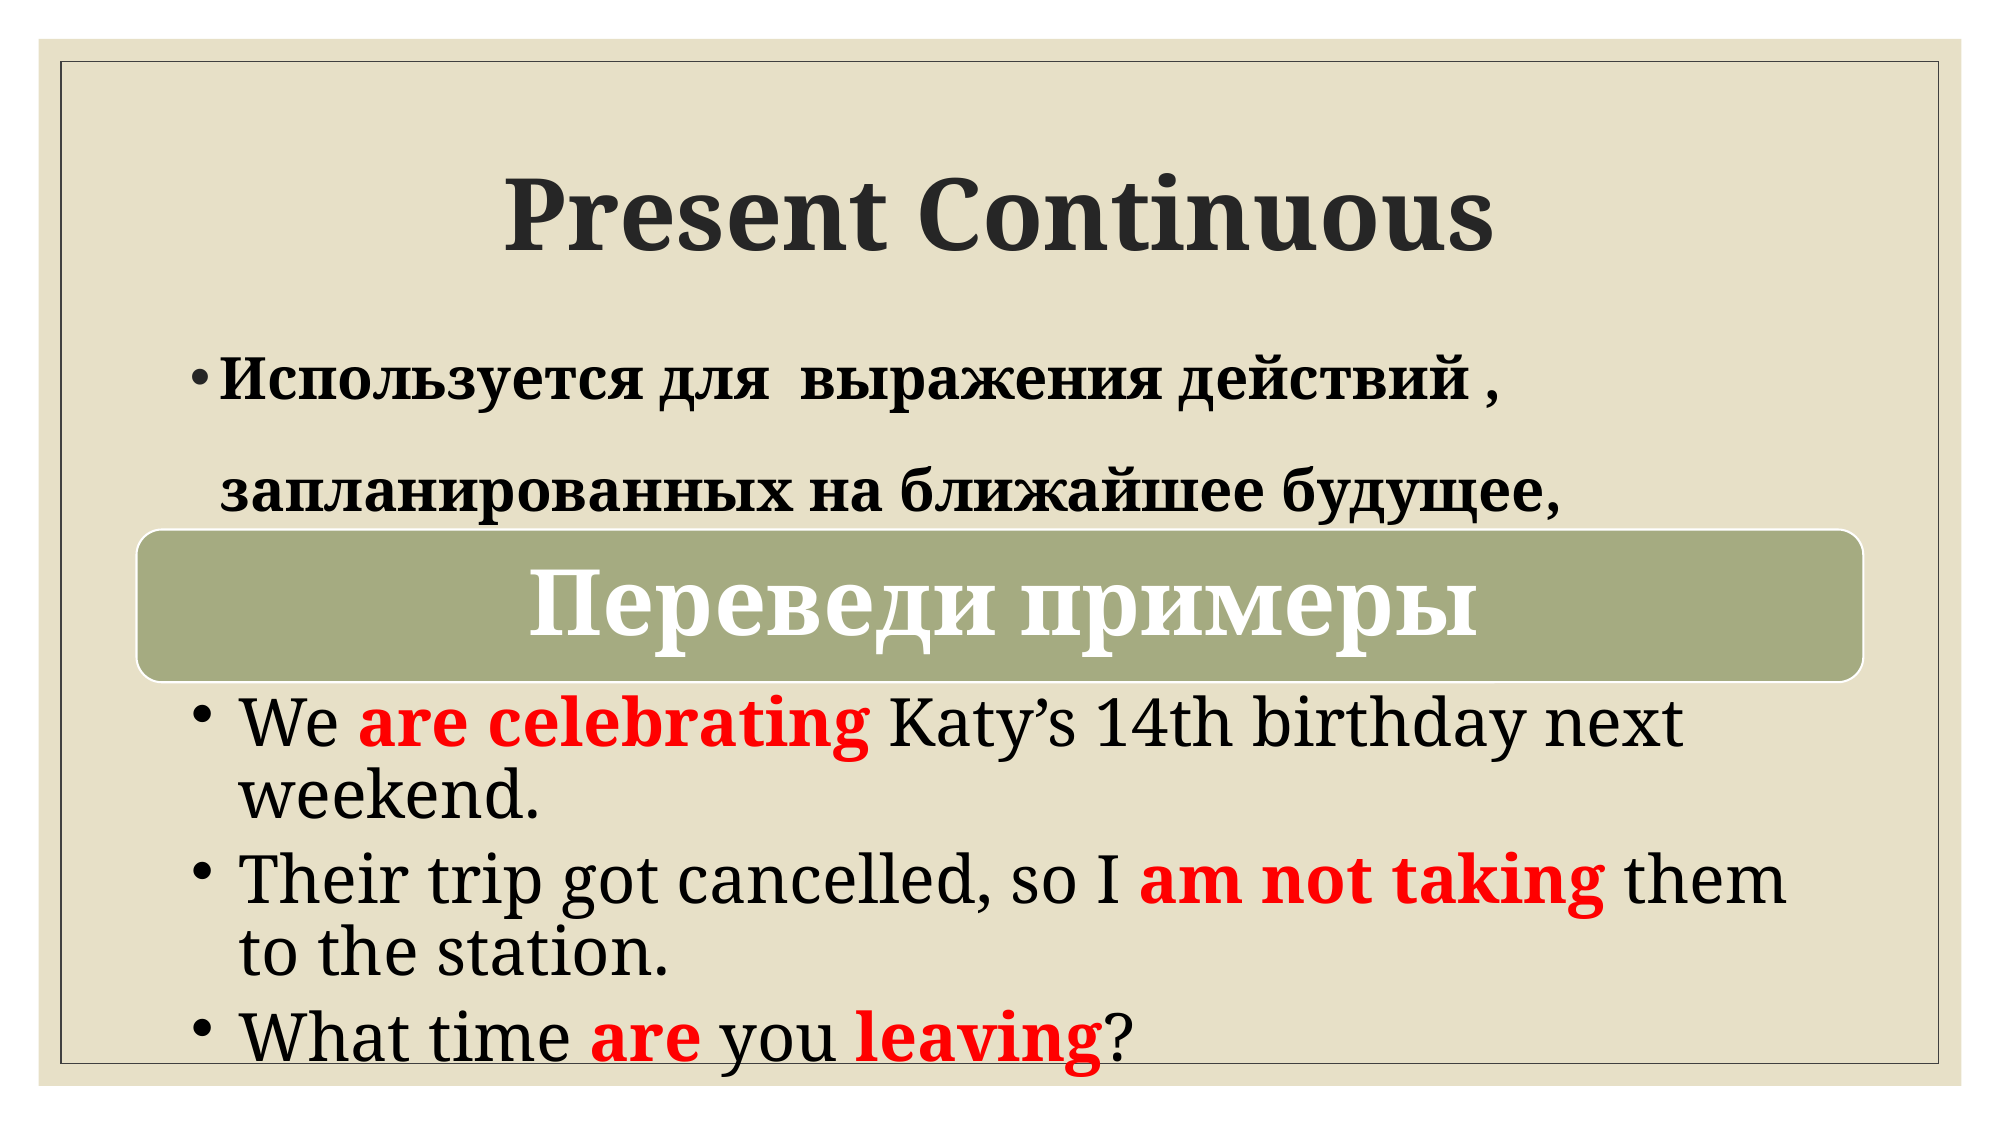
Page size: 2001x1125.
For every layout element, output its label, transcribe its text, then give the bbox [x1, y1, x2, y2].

title Present Continuous [174, 105, 1825, 291]
list Используется для выражения действий , запланированных на ближайшее будущее, обычно с указанием времени [174, 291, 1825, 511]
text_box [136, 529, 1864, 1001]
text_box [29, 511, 1931, 765]
